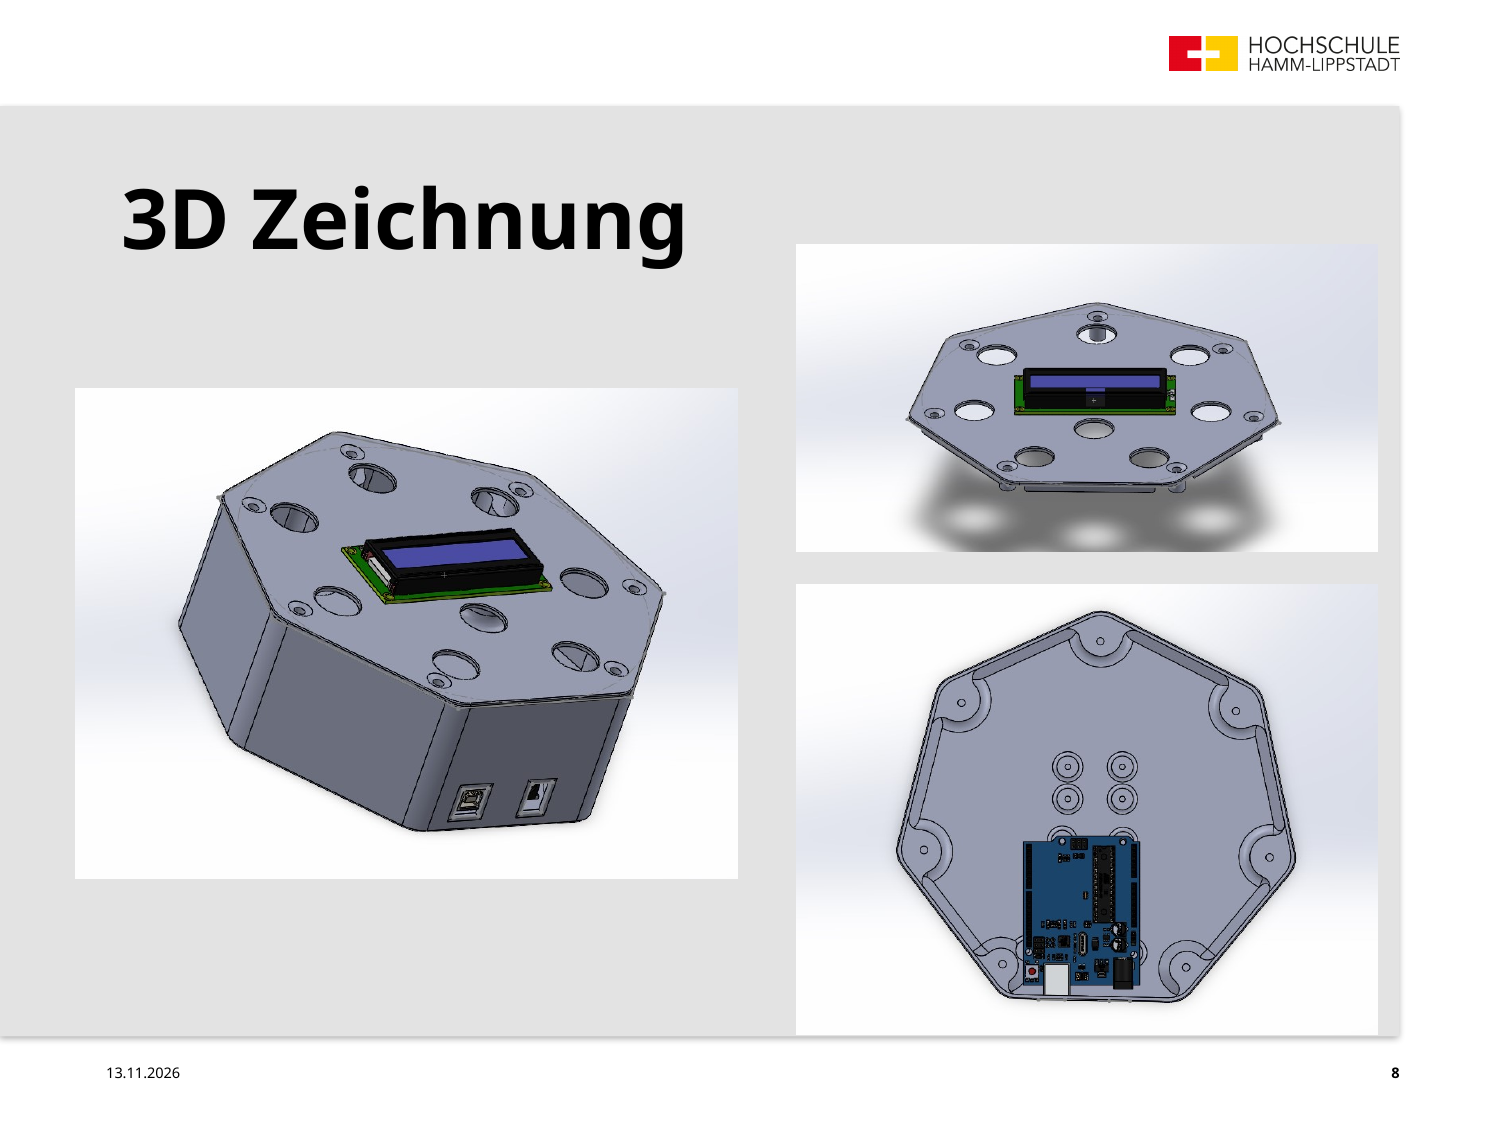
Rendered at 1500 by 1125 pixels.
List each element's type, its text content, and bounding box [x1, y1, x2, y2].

picture [1169, 36, 1400, 71]
title 3D Zeichnung [106, 122, 1366, 310]
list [74, 388, 738, 880]
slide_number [106, 1065, 457, 1084]
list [796, 584, 1378, 1036]
picture [796, 244, 1378, 552]
slide_number 8 [1049, 1065, 1400, 1084]
